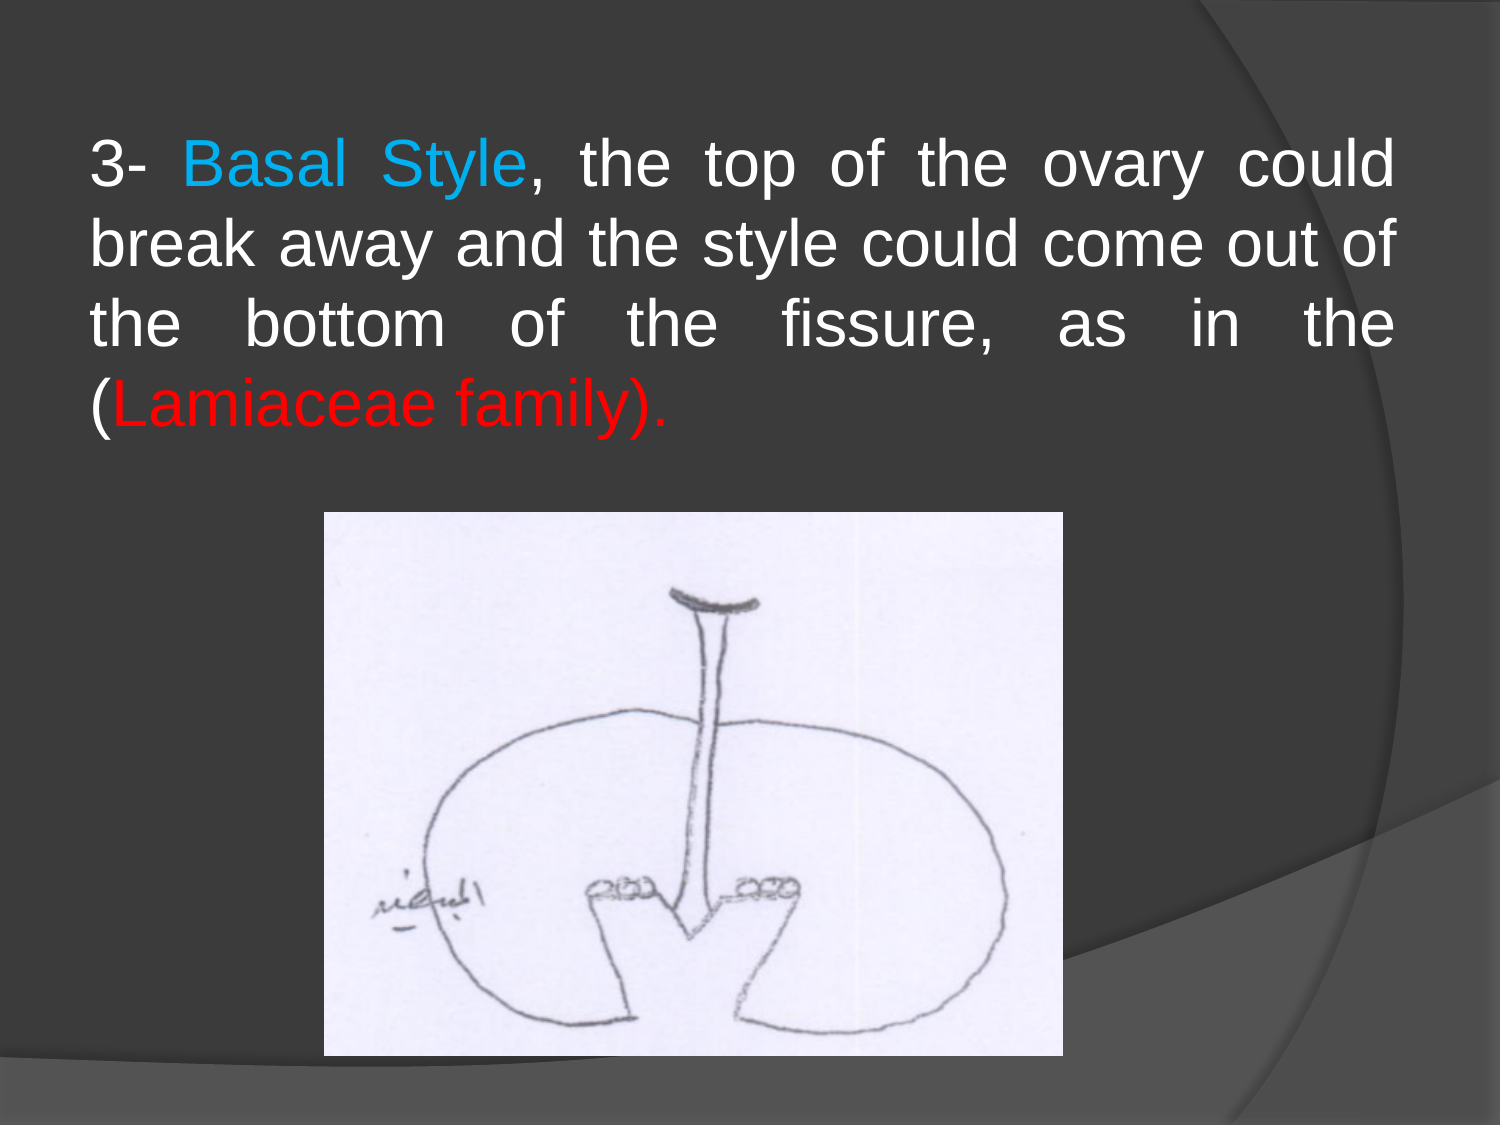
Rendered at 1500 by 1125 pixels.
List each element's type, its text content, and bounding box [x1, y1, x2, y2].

text_box 3- Basal Style, the top of the ovary could break away and the style could come out of the bottom of the fissure, as in the (Lamiaceae family). [74, 112, 1413, 447]
picture [324, 512, 1063, 1056]
